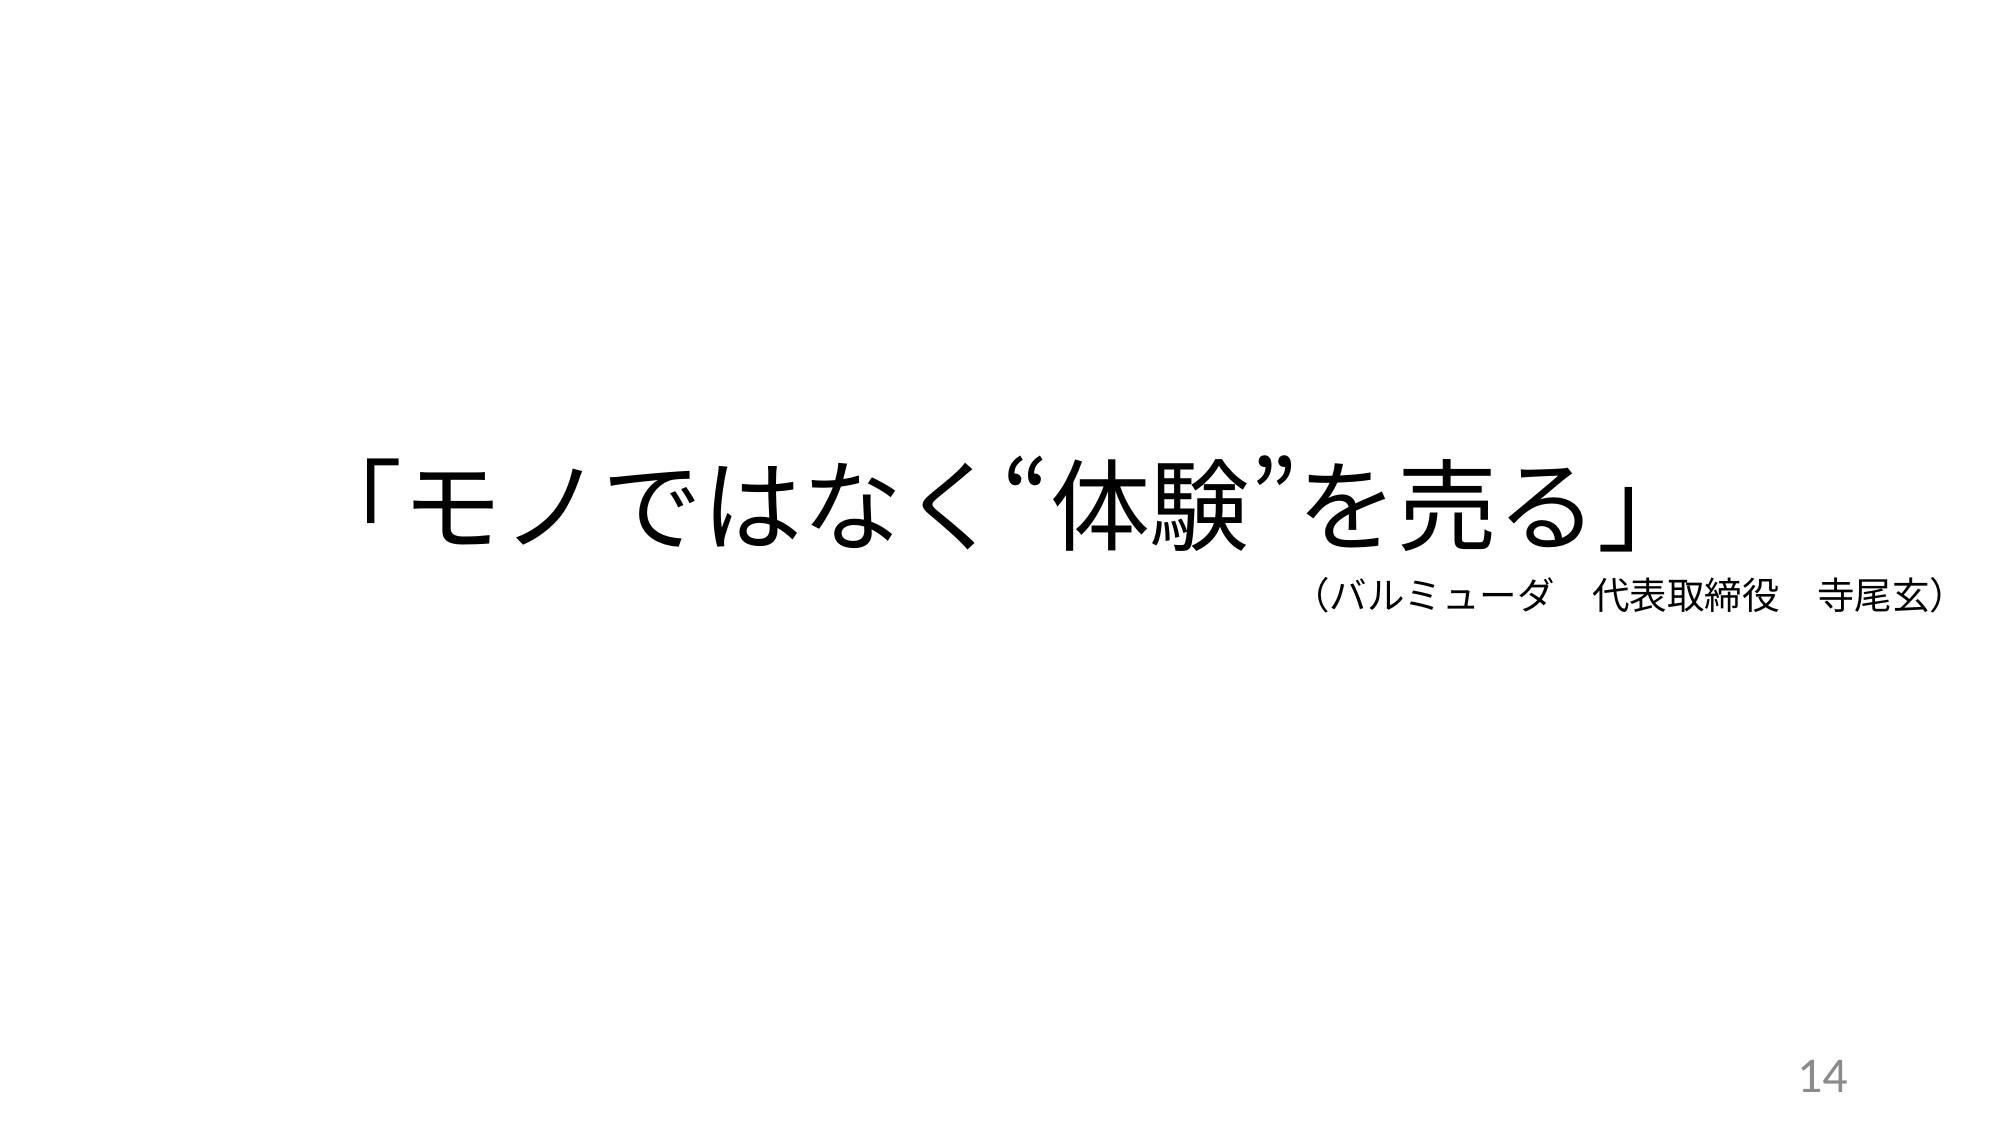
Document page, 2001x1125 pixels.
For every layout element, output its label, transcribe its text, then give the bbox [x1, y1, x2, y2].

list 「モノではなく“体験”を売る」 [137, 107, 1863, 1014]
slide_number 14 [1412, 1042, 1863, 1103]
text_box （バルミューダ 代表取締役 寺尾玄） [1277, 565, 2000, 625]
